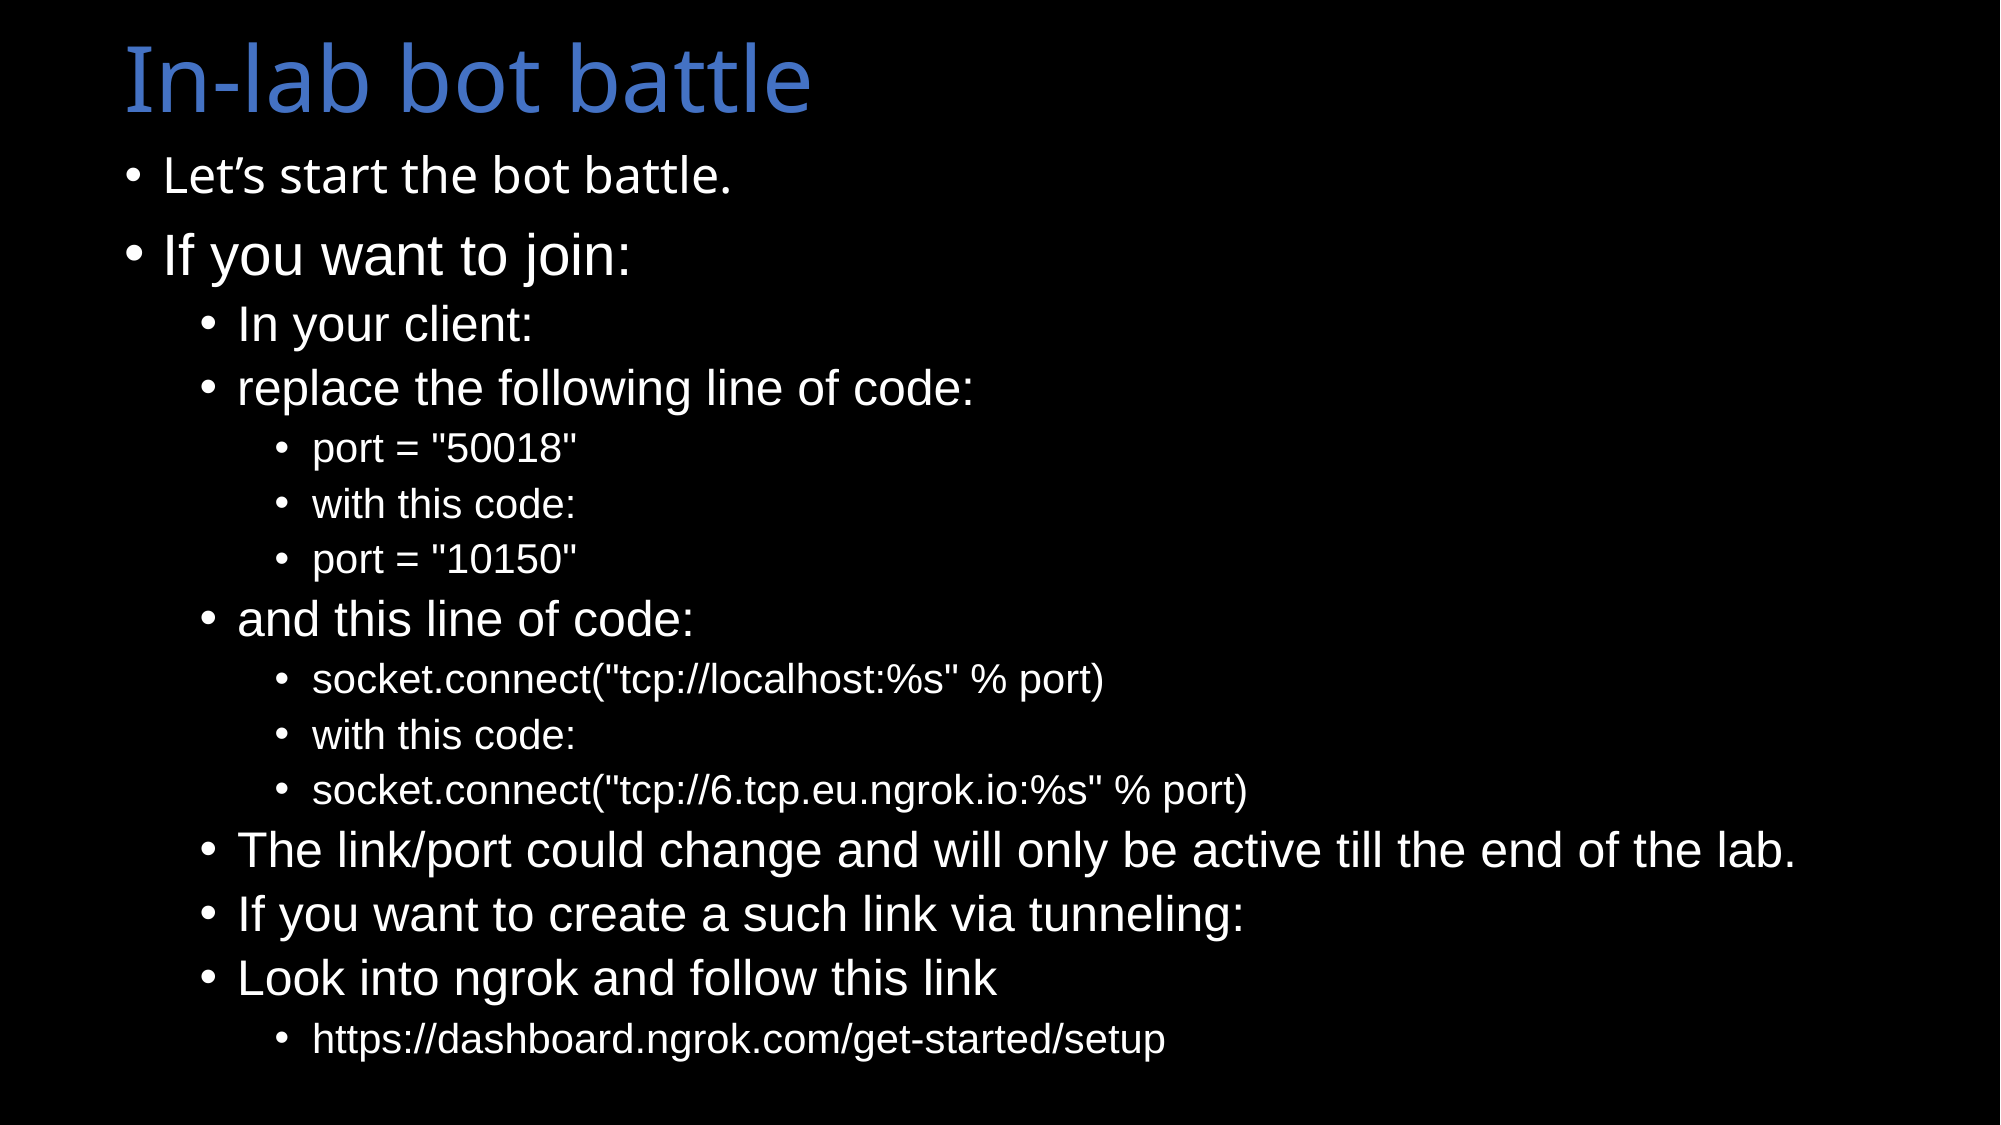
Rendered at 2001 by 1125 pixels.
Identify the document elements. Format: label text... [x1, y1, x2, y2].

title In-lab bot battle [109, 23, 1835, 142]
list Let’s start the bot battle. If you want to join: In your client: replace the following line of code: port = "50018" with this code: port = "10150" and this line of code: socket.connect("tcp://localhost:%s" % port) with this code: socket.connect("tcp://6.tcp.eu.ngrok.io:%s" % port) The link/port could change and will only be active till the end of the lab. If you want to create a such link via tunneling: Look into ngrok and follow this link https://dashboard.ngrok.com/get-started/setup [109, 142, 1835, 1102]
